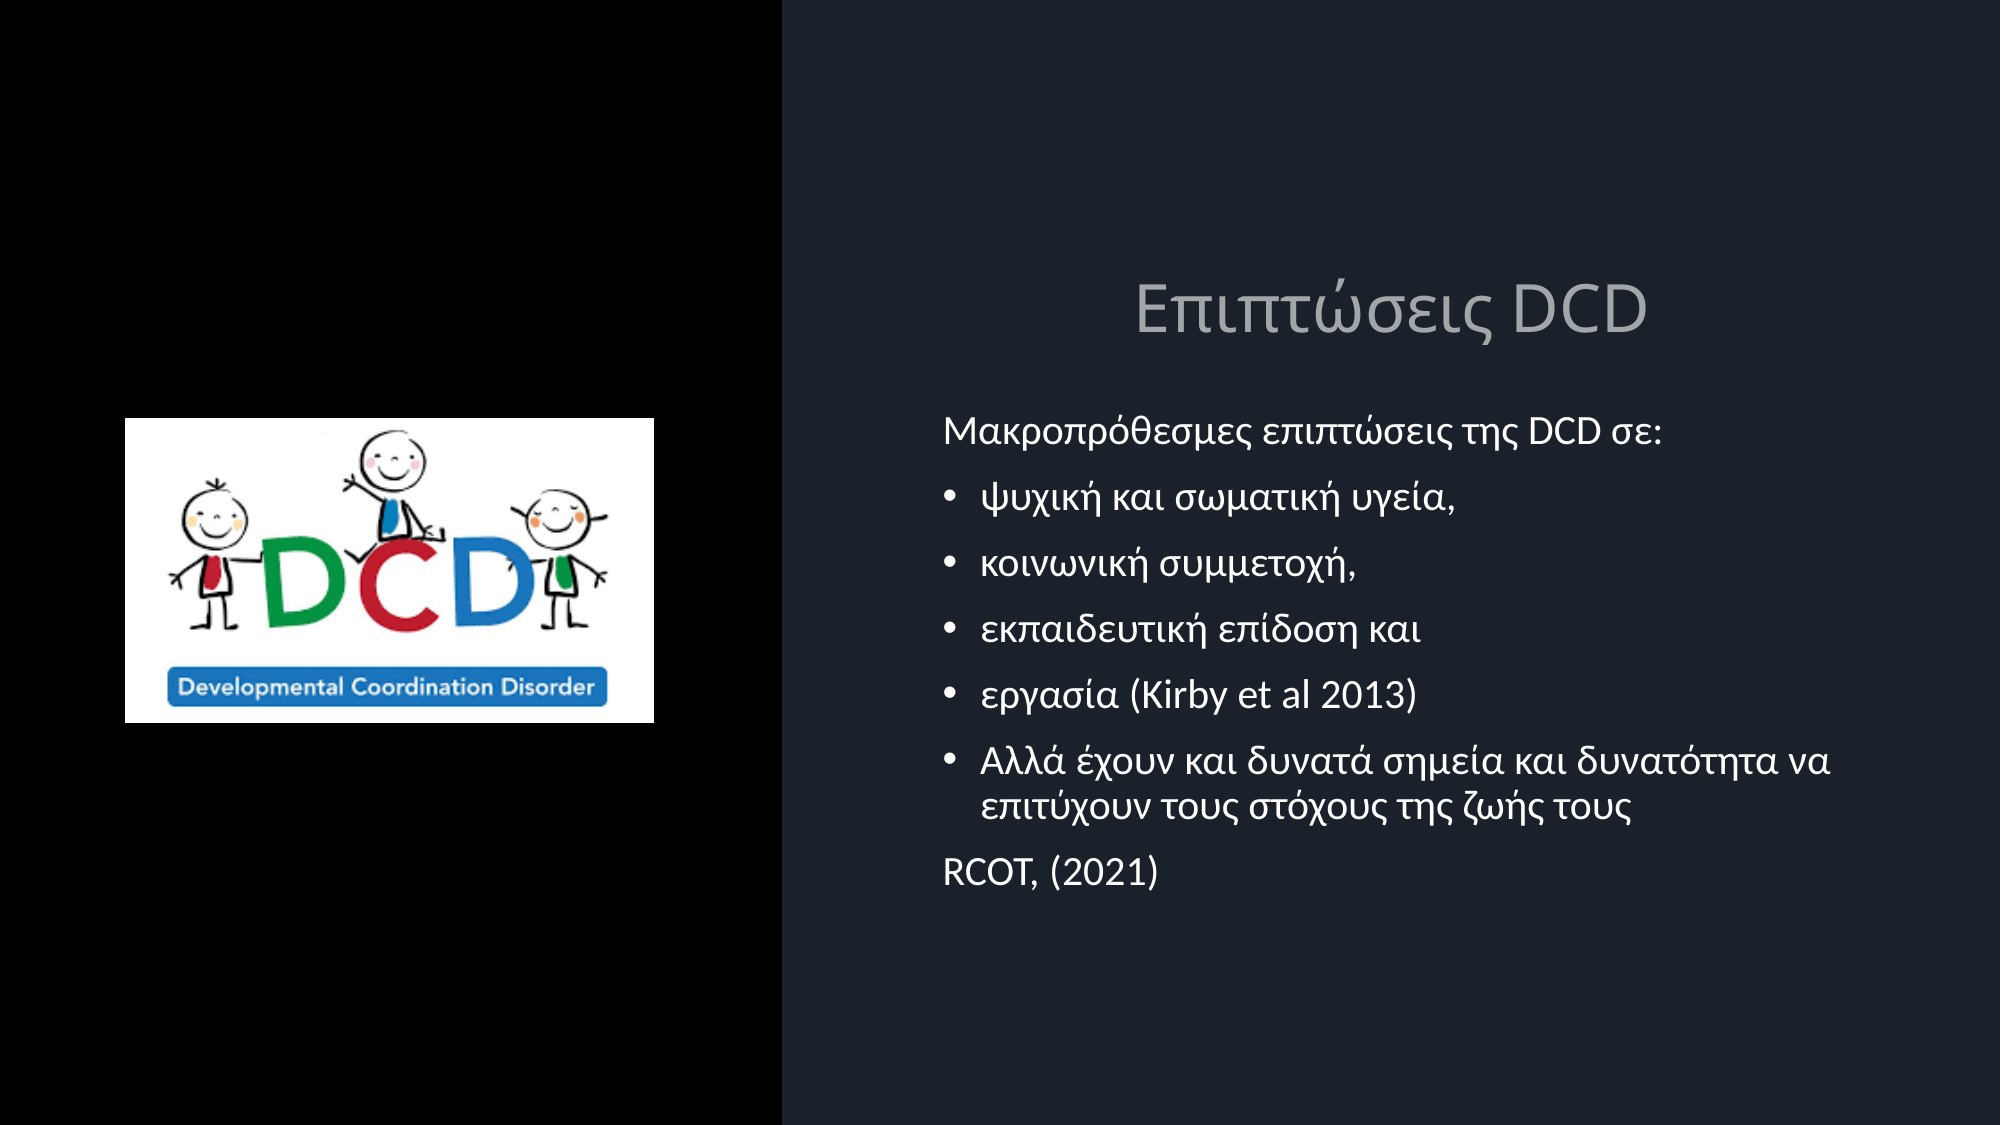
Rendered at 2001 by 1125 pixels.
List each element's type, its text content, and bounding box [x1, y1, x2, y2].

list Μακροπρόθεσμες επιπτώσεις της DCD σε: ψυχική και σωματική υγεία, κοινωνική συμμετοχή, εκπαιδευτική επίδοση και εργασία (Kirby et al 2013) Αλλά έχουν και δυνατά σημεία και δυνατότητα να επιτύχουν τους στόχους της ζωής τους RCOT, (2021) [927, 401, 1857, 982]
text_box [781, 0, 2000, 1125]
text_box [0, 0, 781, 1125]
title Επιπτώσεις DCD [927, 142, 1857, 355]
picture [125, 418, 654, 723]
